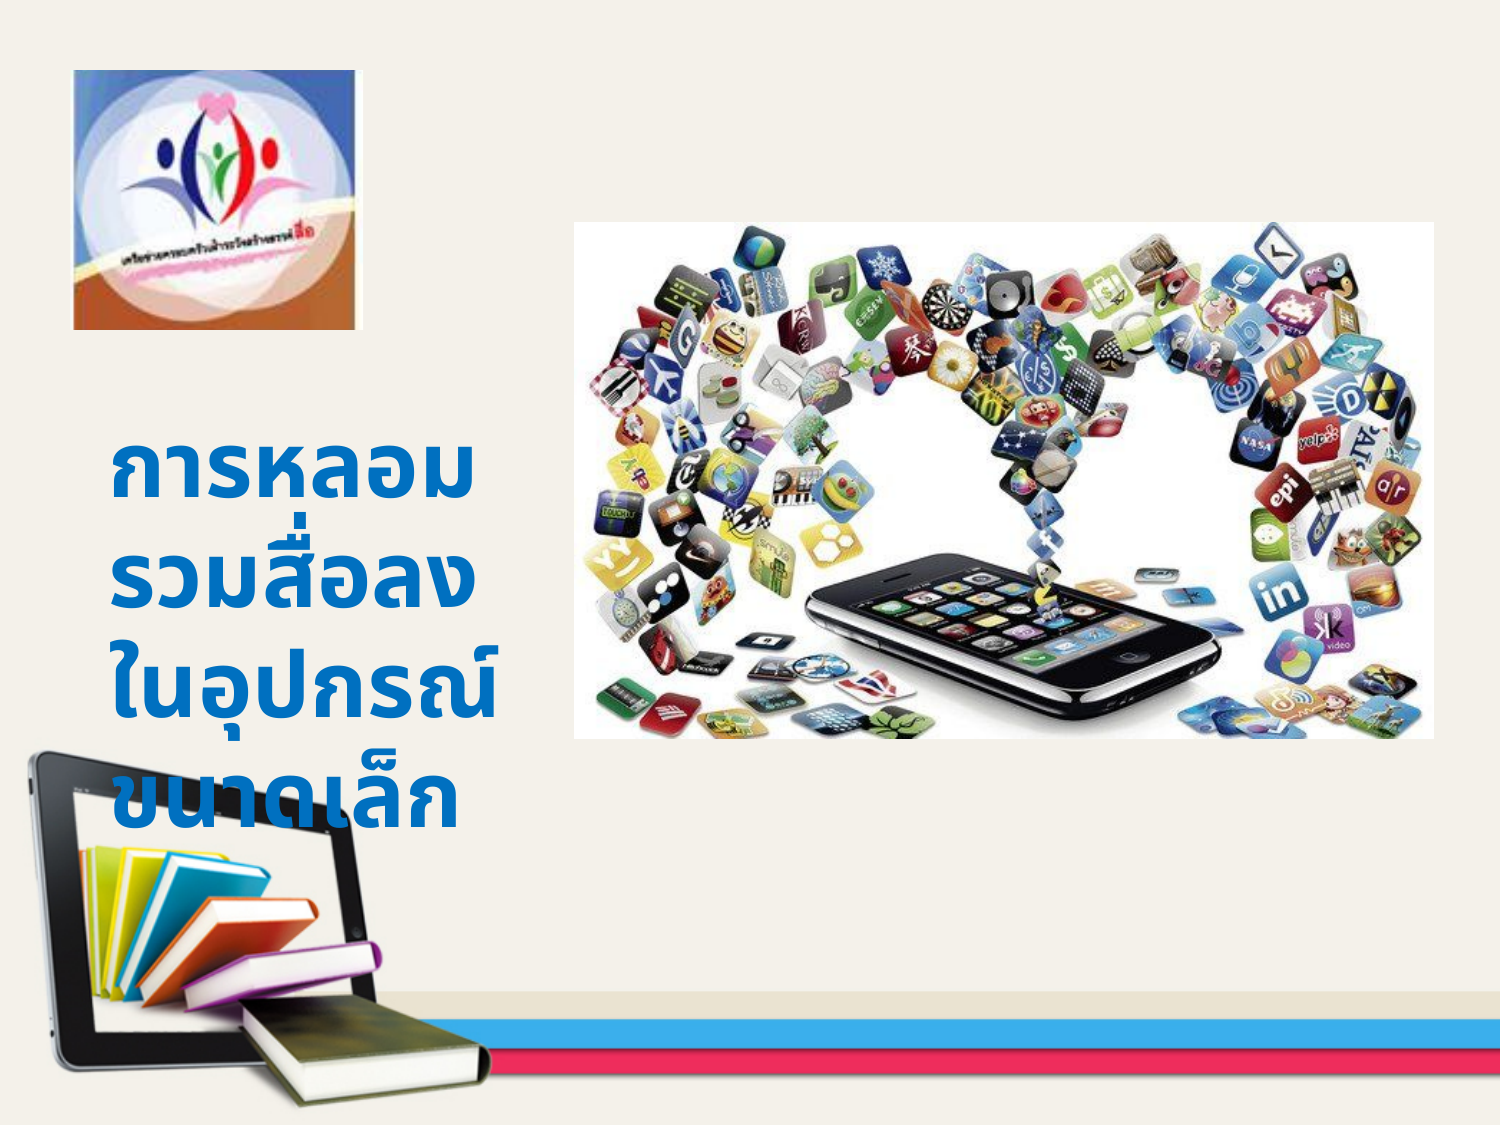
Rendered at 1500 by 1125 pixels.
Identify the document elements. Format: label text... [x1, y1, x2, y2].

text_box การหลอมรวมสื่อลงในอุปกรณ์ขนาดเล็ก [93, 398, 563, 853]
picture [0, 0, 1500, 1125]
